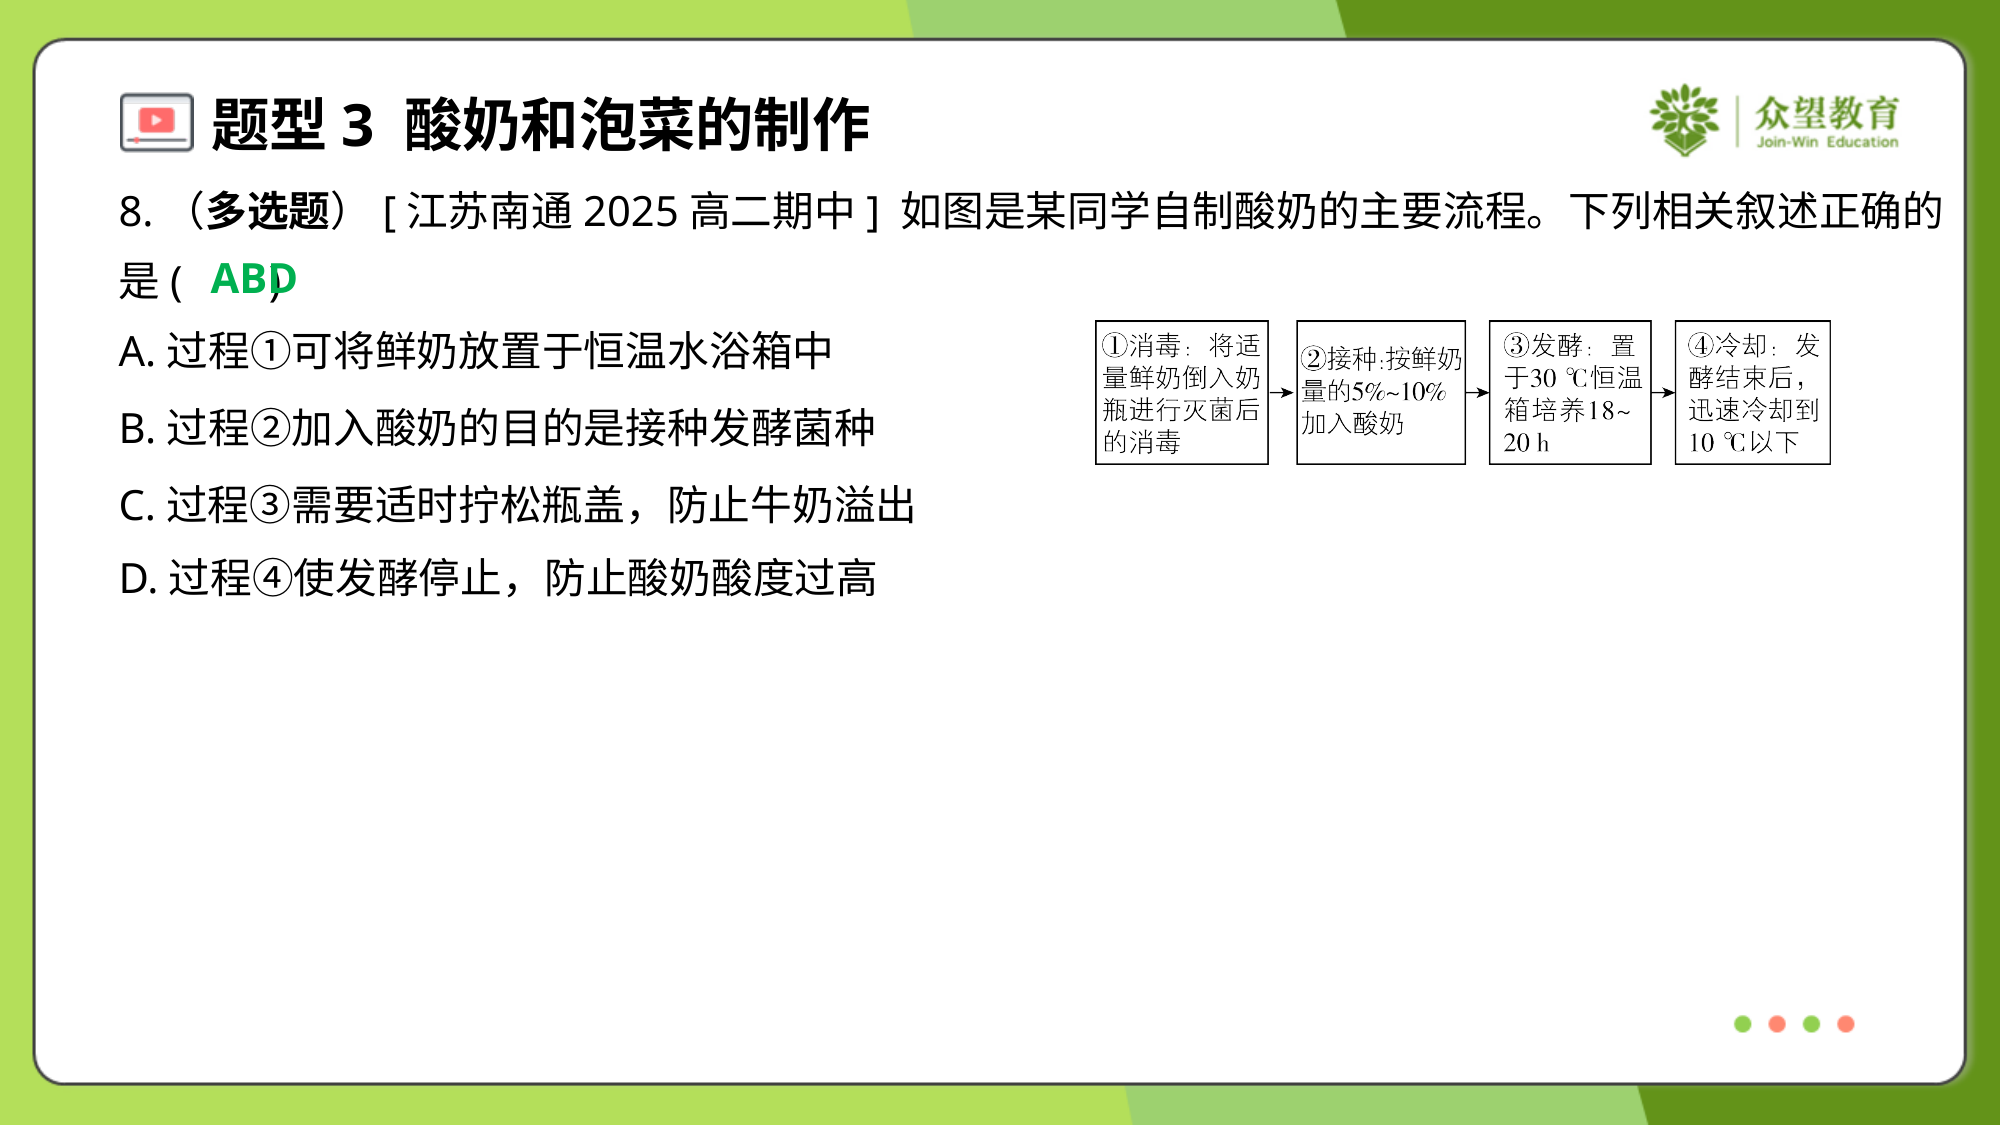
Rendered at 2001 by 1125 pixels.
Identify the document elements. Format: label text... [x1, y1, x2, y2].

text_box ABD [192, 231, 316, 296]
text_box 8.（多选题）[江苏南通2025高二期中] 如图是某同学自制酸奶的主要流程。下列相关叙述正确的 是( ) [118, 159, 1883, 298]
picture [0, 0, 2000, 1125]
